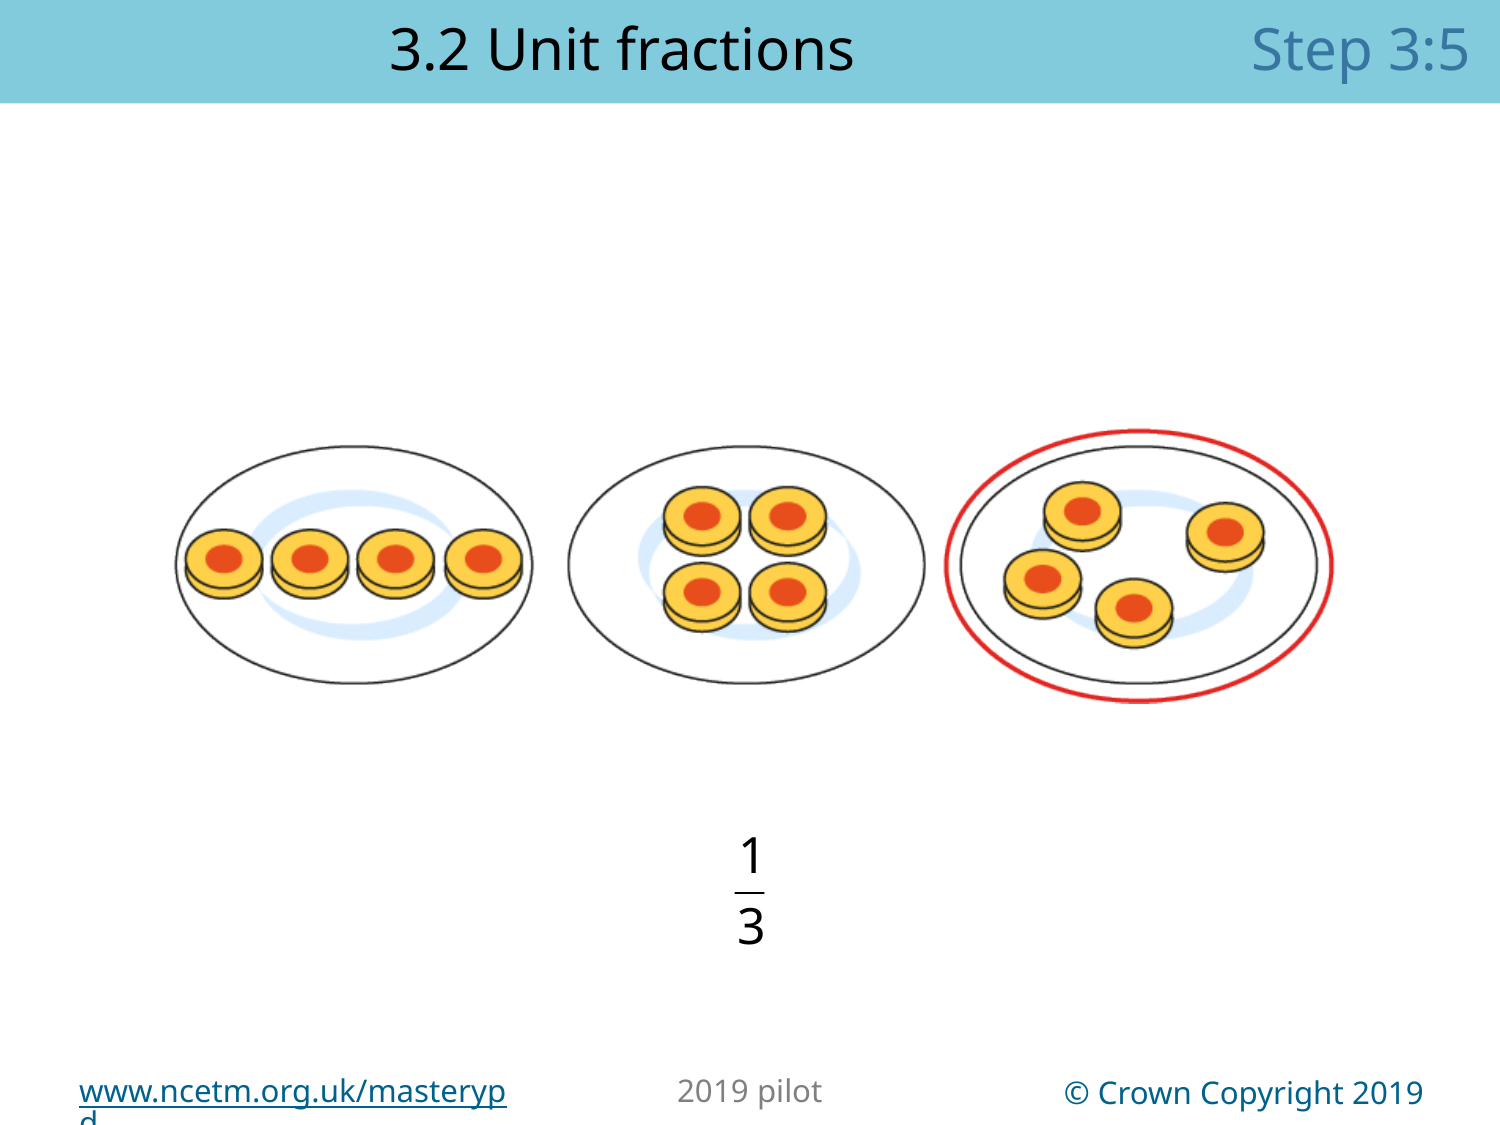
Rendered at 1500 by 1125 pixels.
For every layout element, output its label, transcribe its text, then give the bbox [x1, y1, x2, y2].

list 3.2 Unit fractions Step 3:5 [0, 0, 1500, 104]
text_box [731, 830, 769, 952]
picture [104, 420, 1395, 705]
